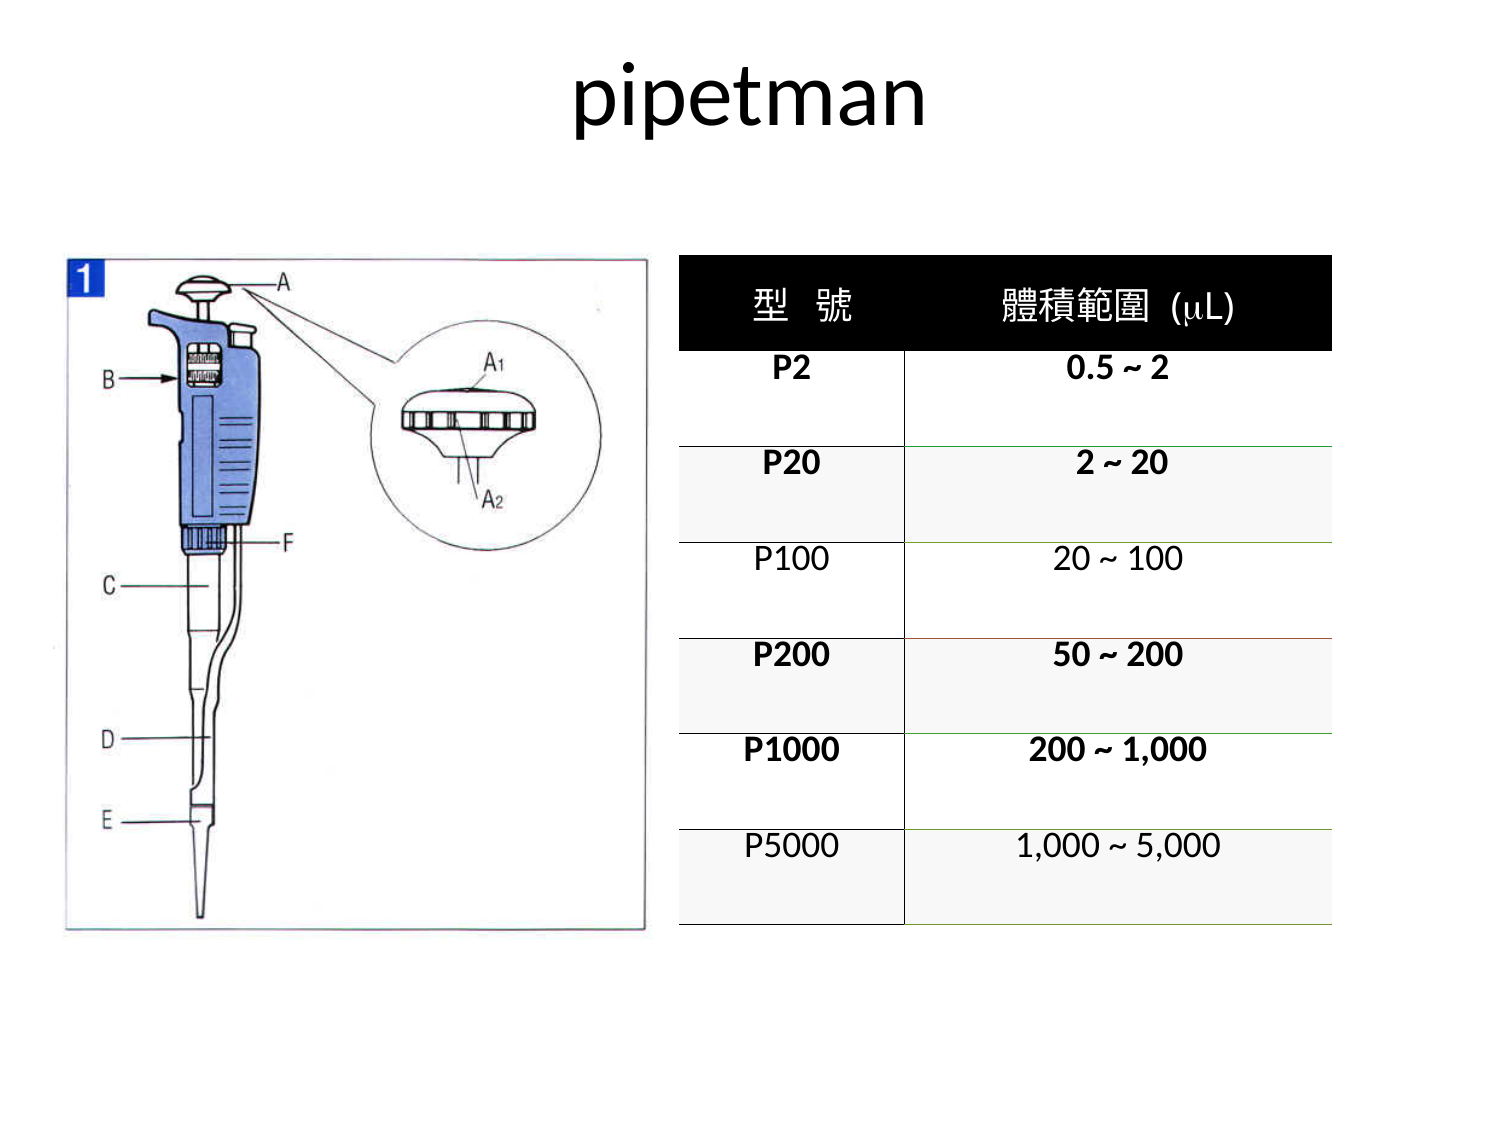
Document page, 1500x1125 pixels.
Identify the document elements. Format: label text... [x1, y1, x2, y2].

table_cell P200 [679, 639, 904, 733]
table_cell 2 ~ 20 [905, 447, 1332, 542]
table_cell P20 [679, 447, 904, 542]
table_cell 50 ~ 200 [905, 639, 1332, 733]
table_header 型 號 [679, 256, 904, 350]
table_cell 1,000 ~ 5,000 [905, 830, 1332, 924]
title pipetman [75, 1, 1425, 183]
table_cell P100 [679, 543, 904, 638]
table_cell P1000 [679, 734, 904, 829]
table_cell 20 ~ 100 [905, 543, 1332, 638]
table_cell P5000 [679, 830, 904, 924]
table_cell 200 ~ 1,000 [905, 734, 1332, 829]
table_header 體積範圍 (mL) [905, 256, 1332, 350]
table_cell P2 [679, 351, 904, 446]
table_cell 0.5 ~ 2 [905, 351, 1332, 446]
picture [52, 243, 656, 944]
